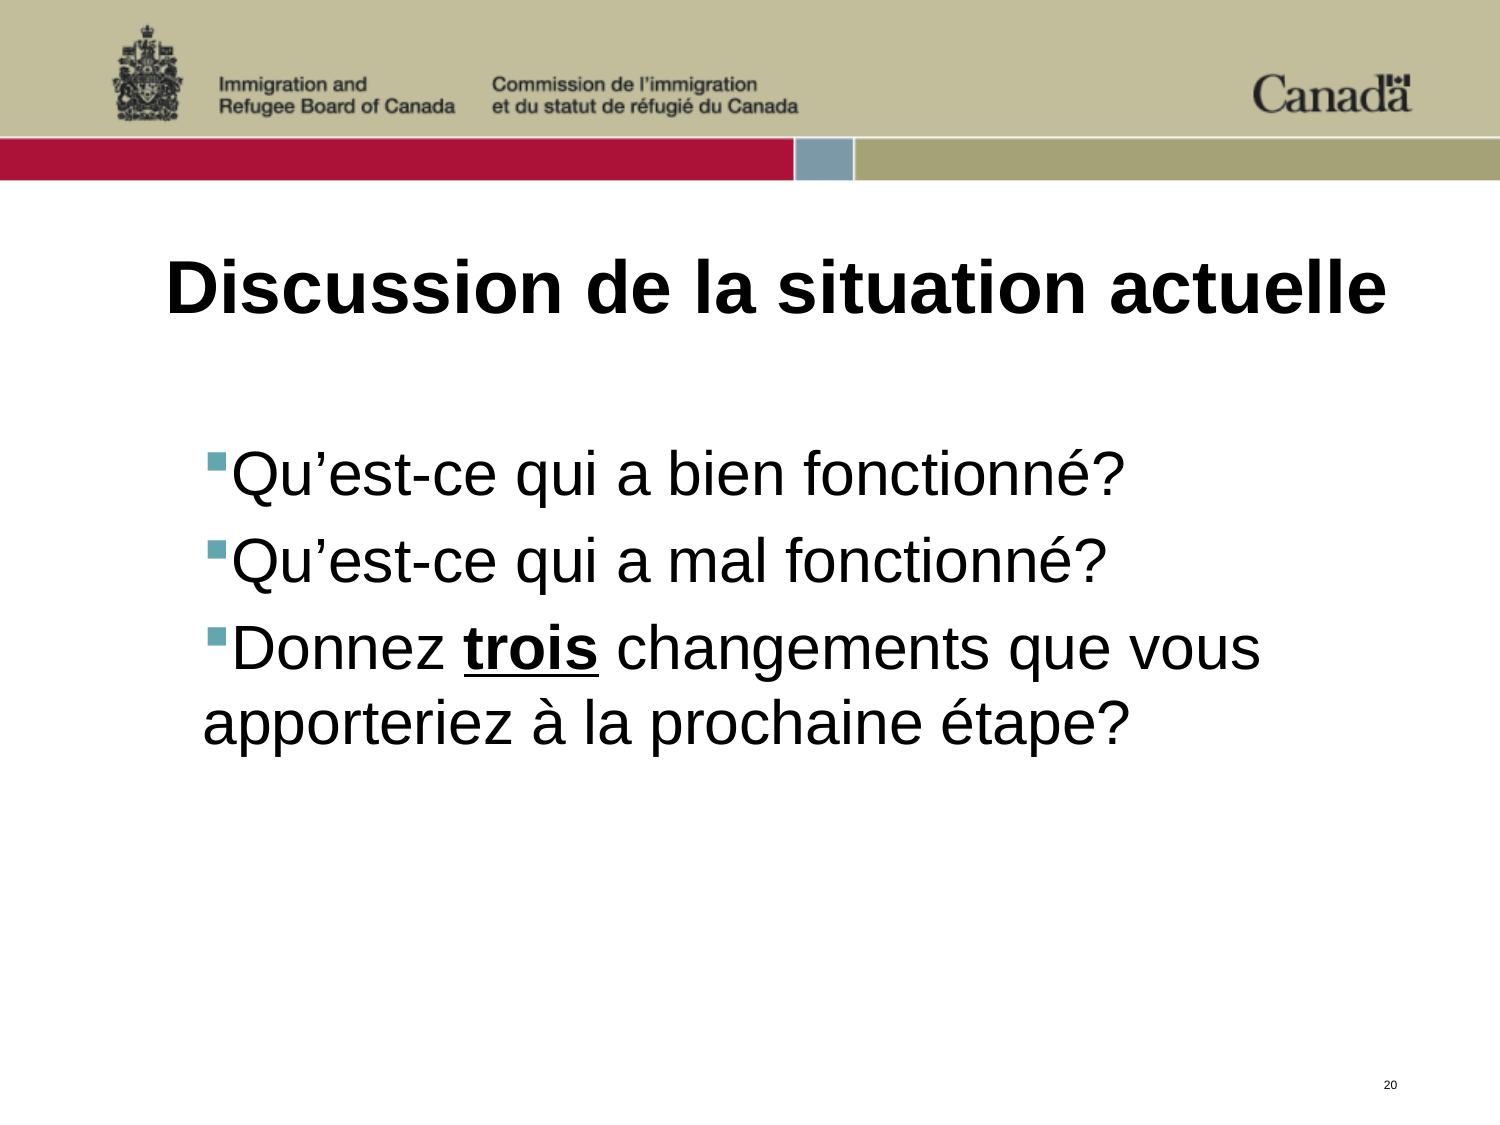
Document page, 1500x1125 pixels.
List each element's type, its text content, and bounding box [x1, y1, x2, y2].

slide_number 20 [1099, 1024, 1413, 1101]
title Discussion de la situation actuelle [150, 237, 1500, 425]
list Qu’est-ce qui a bien fonctionné? Qu’est-ce qui a mal fonctionné? Donnez trois changements que vous apporteriez à la prochaine étape? [187, 425, 1400, 900]
picture [0, 0, 1500, 1125]
